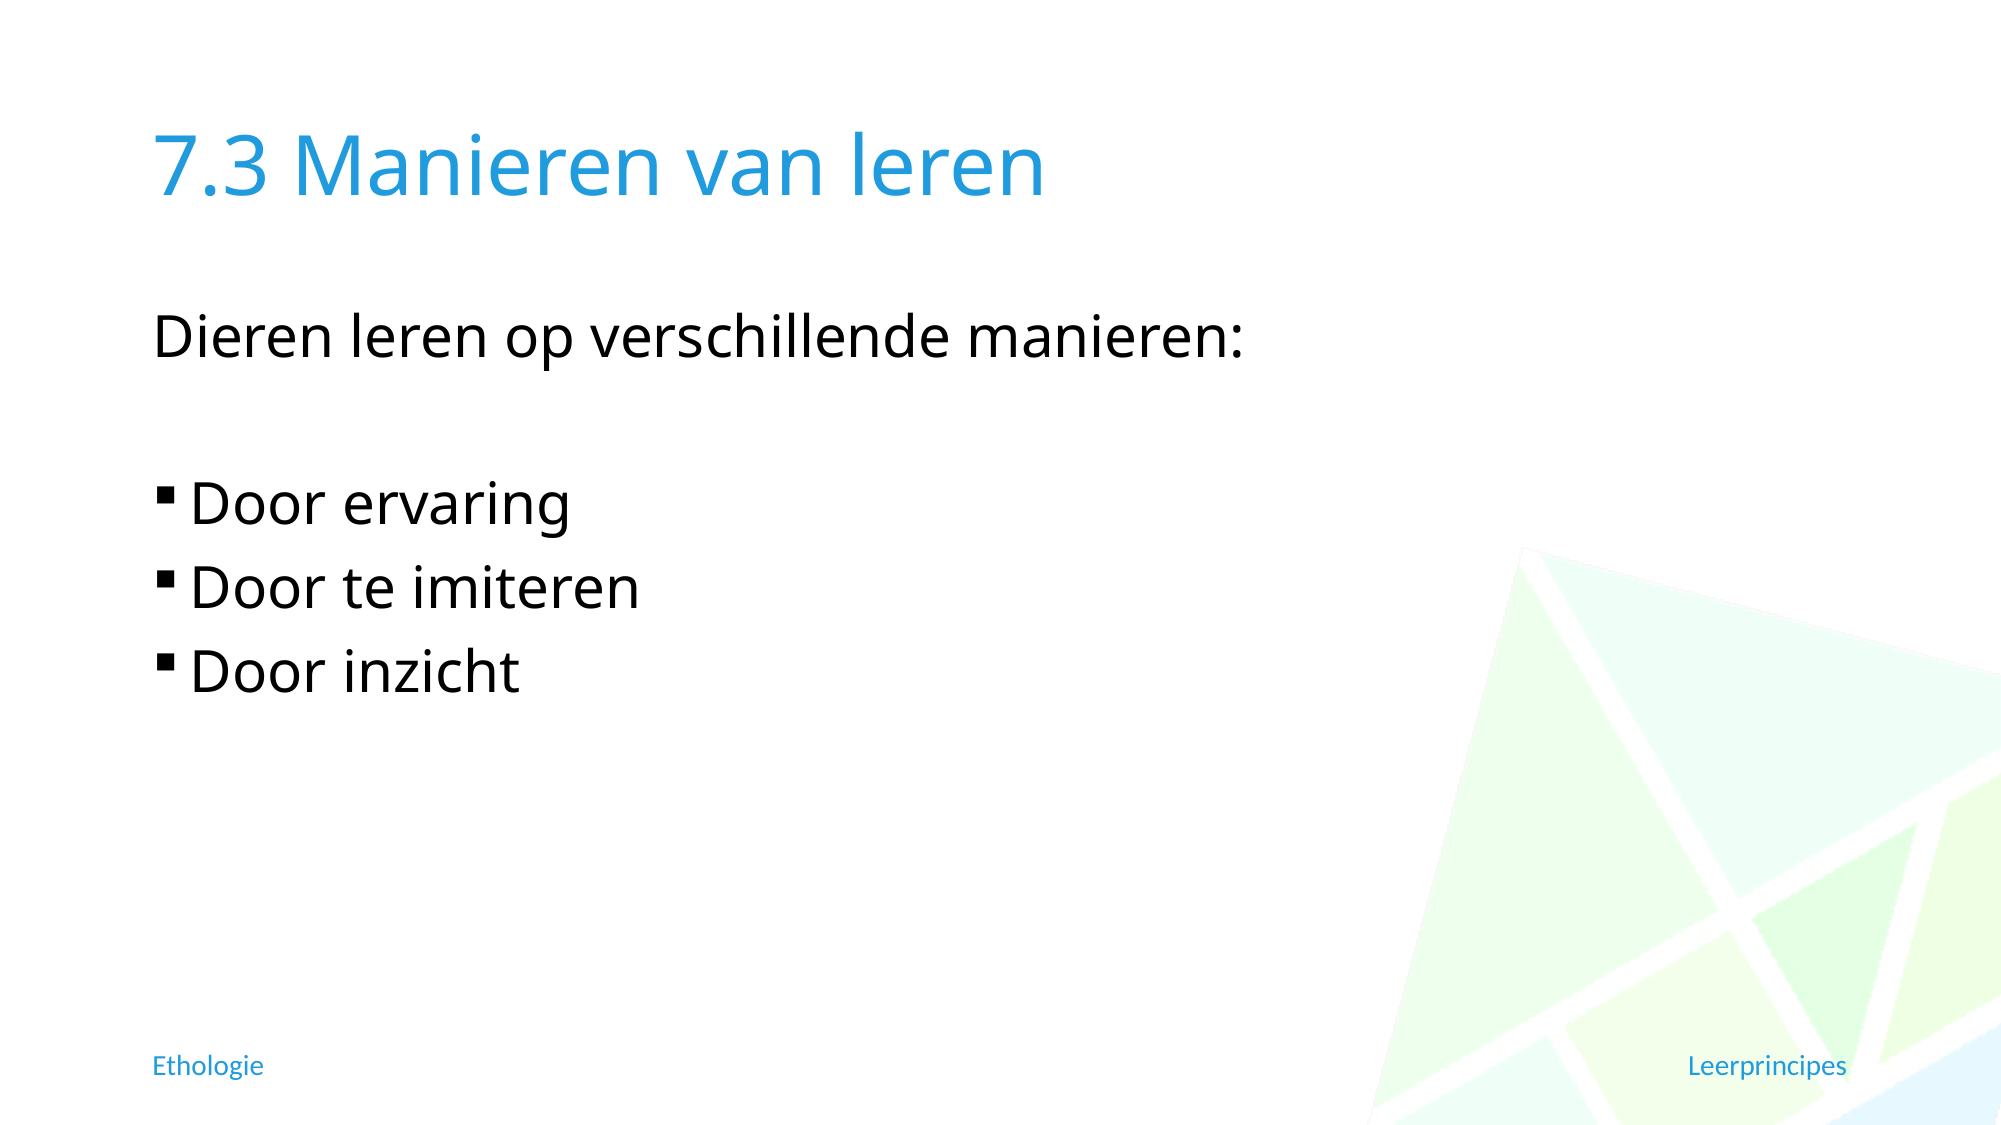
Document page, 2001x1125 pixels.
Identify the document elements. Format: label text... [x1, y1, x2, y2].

list Leerprincipes [1412, 1042, 1863, 1103]
title 7.3 Manieren van leren [137, 59, 1863, 278]
list Dieren leren op verschillende manieren: Door ervaring Door te imiteren Door inzicht [137, 299, 1863, 1014]
list Ethologie [137, 1042, 588, 1103]
